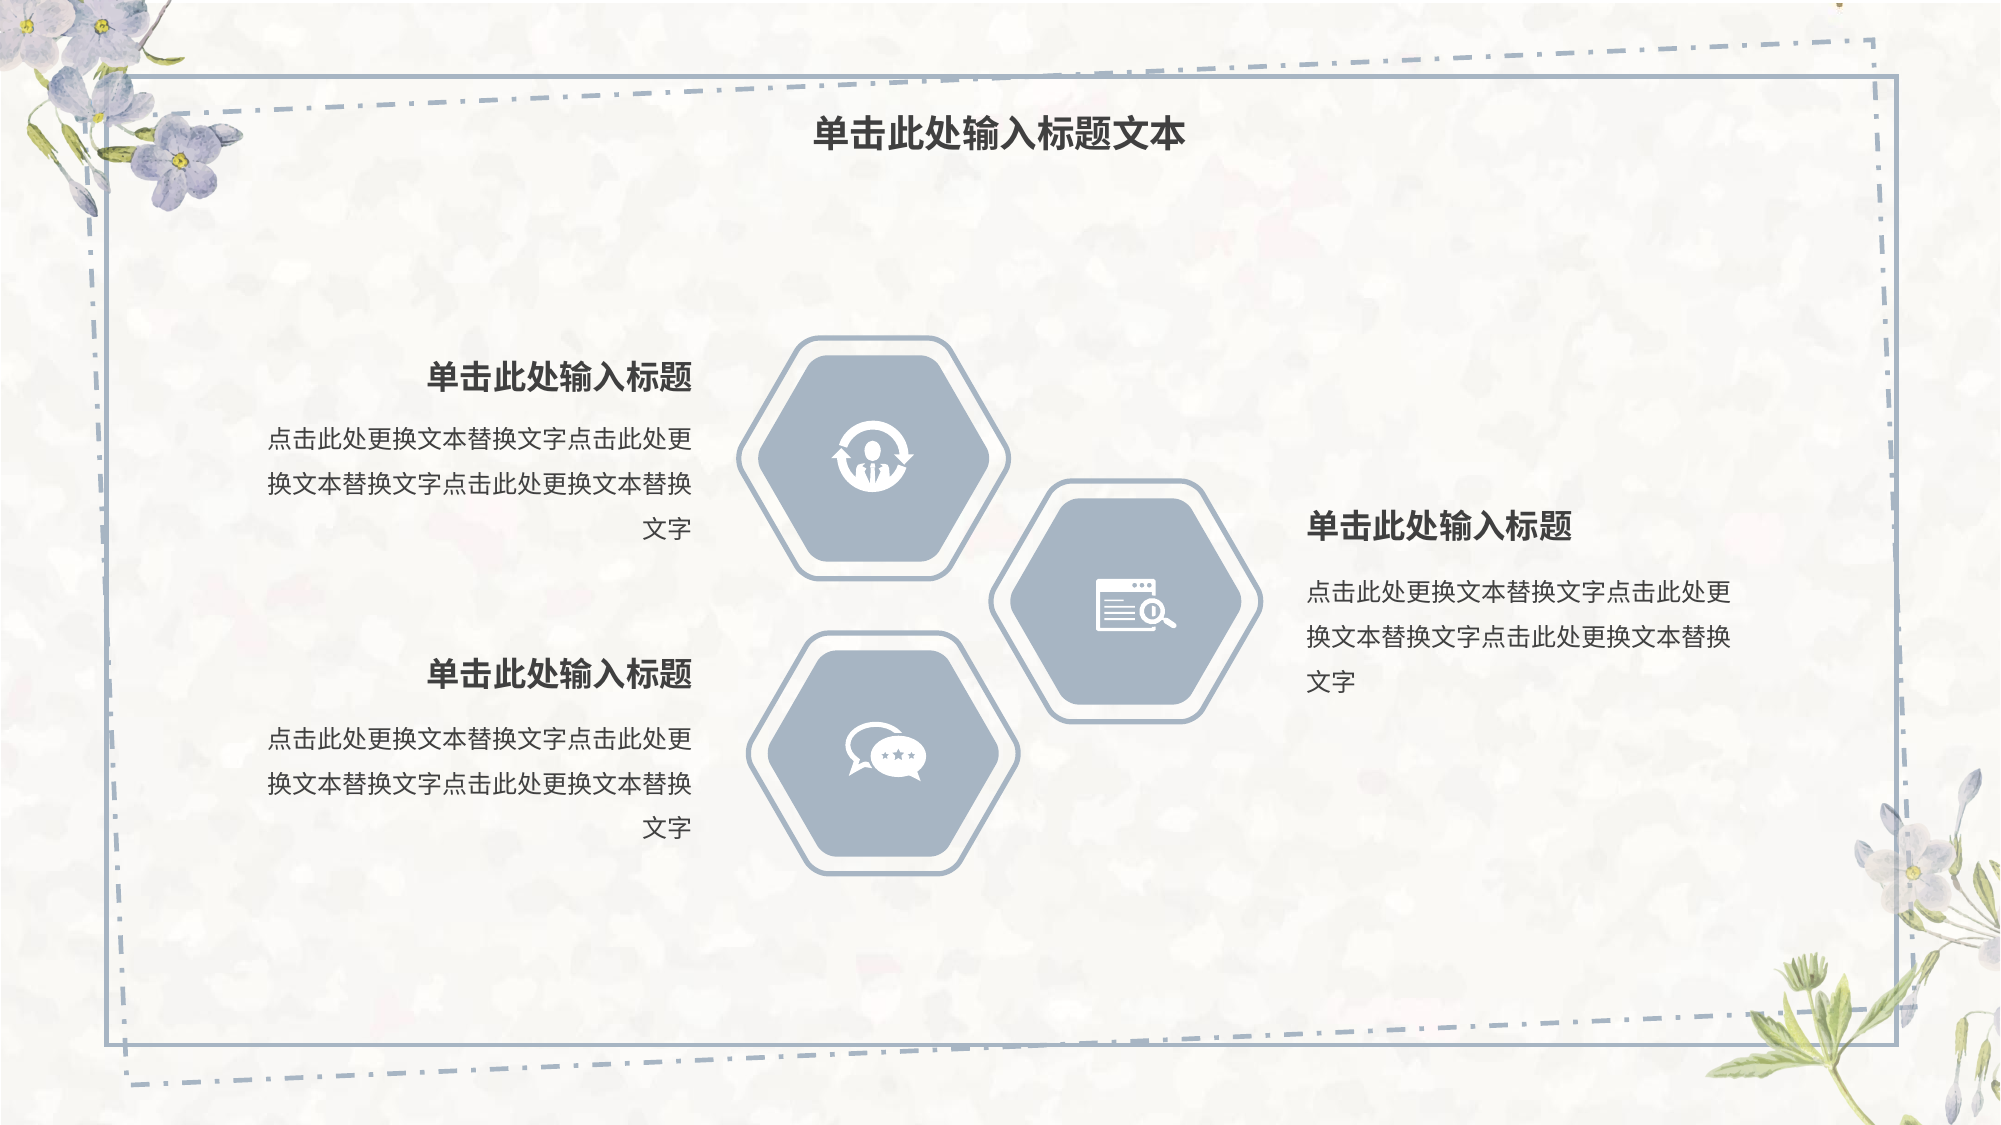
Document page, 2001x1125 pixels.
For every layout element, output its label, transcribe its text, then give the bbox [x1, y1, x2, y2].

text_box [242, 645, 708, 853]
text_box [737, 338, 1010, 579]
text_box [1096, 578, 1177, 632]
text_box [990, 481, 1262, 722]
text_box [831, 420, 915, 493]
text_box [747, 633, 1020, 874]
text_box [1291, 498, 1764, 706]
picture [0, 0, 2001, 1125]
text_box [235, 348, 708, 553]
text_box 单击此处输入标题文本 [794, 102, 1205, 162]
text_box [845, 721, 927, 782]
